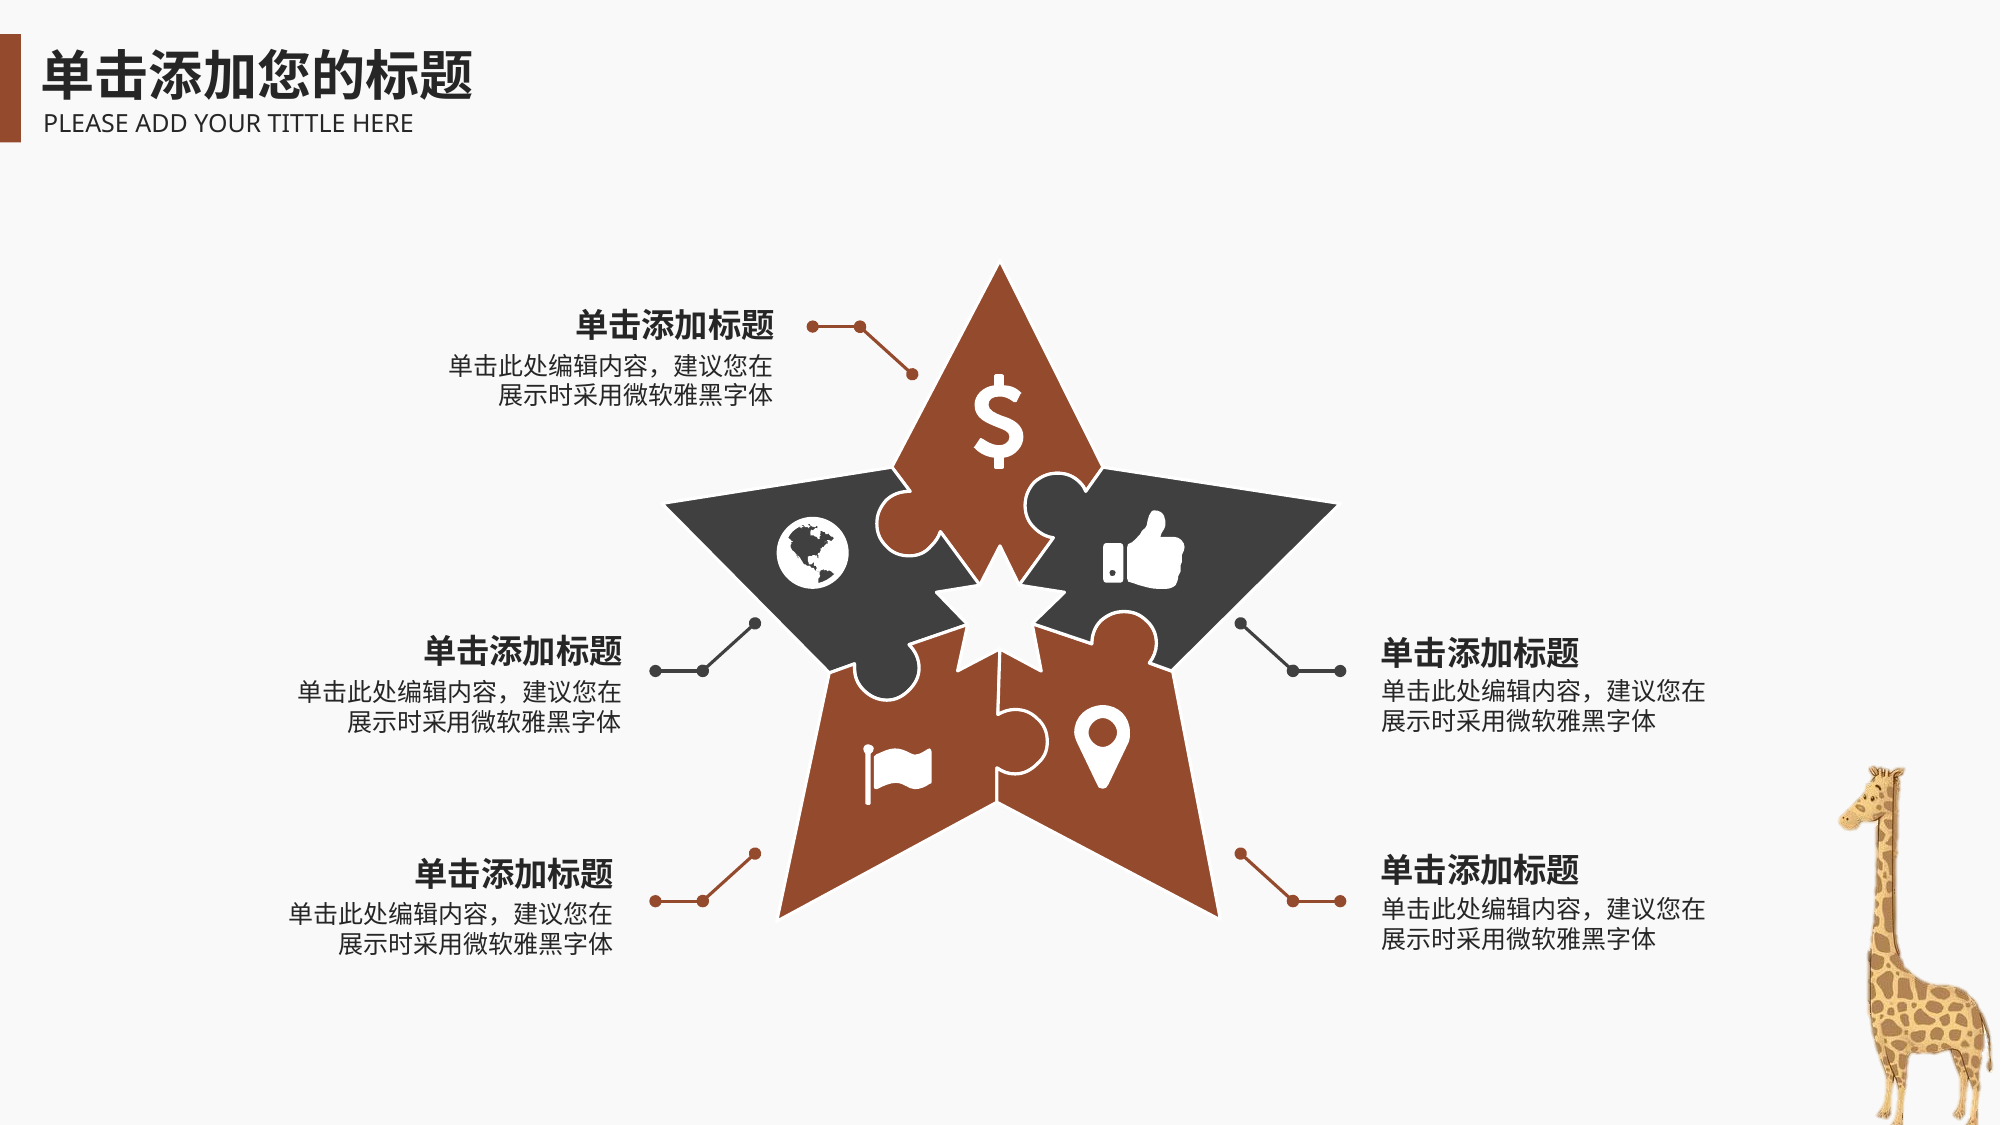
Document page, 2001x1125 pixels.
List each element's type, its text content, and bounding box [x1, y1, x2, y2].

text_box 单击此处编辑内容，建议您在展示时采用微软雅黑字体 [424, 342, 789, 418]
text_box [877, 260, 1103, 585]
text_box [1240, 623, 1293, 671]
text_box 单击此处编辑内容，建议您在展示时采用微软雅黑字体 [1381, 661, 1729, 750]
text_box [1240, 853, 1293, 901]
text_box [859, 326, 913, 375]
text_box [776, 516, 849, 589]
text_box [661, 467, 980, 700]
text_box 单击此处编辑内容，建议您在展示时采用微软雅黑字体 [1381, 879, 1729, 968]
text_box [973, 374, 1024, 469]
text_box [776, 624, 1047, 922]
text_box [873, 748, 932, 790]
text_box [1074, 705, 1130, 789]
text_box 单击添加标题 [329, 845, 629, 900]
text_box [1103, 543, 1124, 583]
text_box [863, 744, 874, 805]
text_box 单击添加标题 [1365, 846, 1664, 893]
text_box [996, 612, 1221, 920]
text_box [1127, 510, 1185, 589]
text_box 单击此处编辑内容，建议您在展示时采用微软雅黑字体 [273, 669, 637, 744]
picture [1813, 735, 2001, 1125]
text_box 单击添加标题 [1365, 628, 1664, 675]
text_box [1019, 467, 1341, 671]
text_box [702, 623, 755, 671]
text_box 单击此处编辑内容，建议您在展示时采用微软雅黑字体 [264, 891, 629, 967]
text_box 单击添加标题 [489, 296, 790, 352]
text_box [702, 853, 755, 901]
text_box 单击添加标题 [337, 622, 638, 678]
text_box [25, 34, 516, 146]
